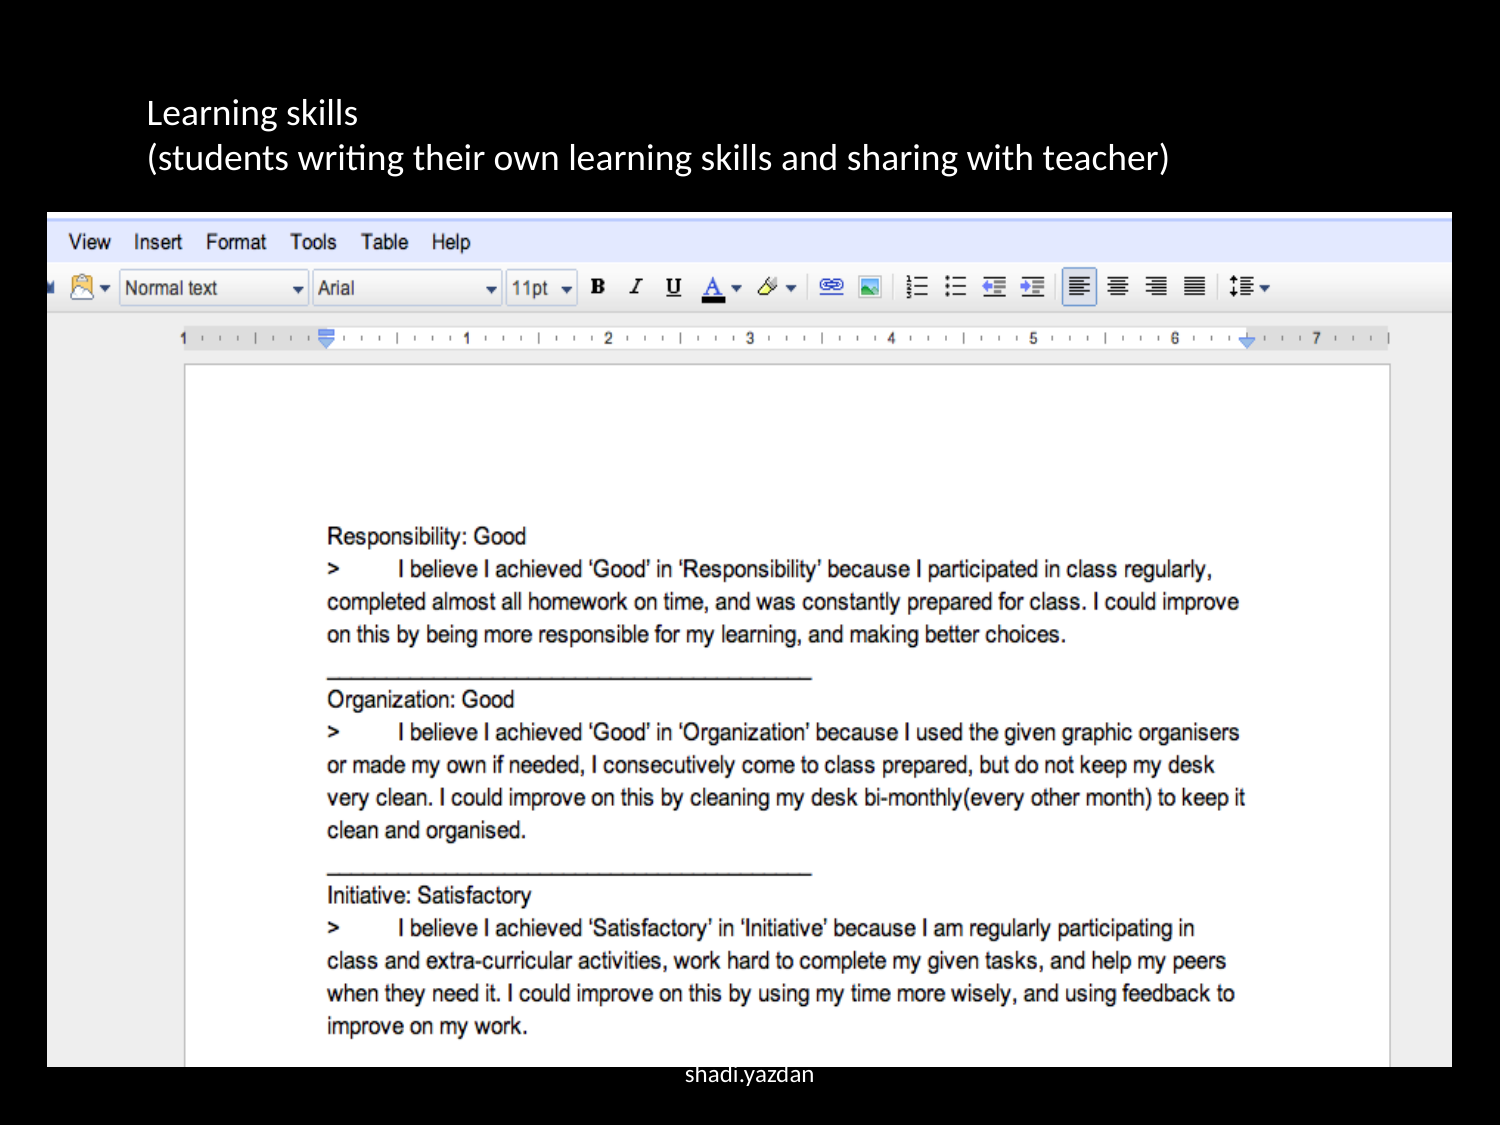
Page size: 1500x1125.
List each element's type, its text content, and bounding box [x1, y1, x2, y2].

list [46, 212, 1453, 1067]
text_box Learning skills (students writing their own learning skills and sharing with teacher) [131, 80, 1399, 186]
footer shadi.yazdan [512, 1074, 988, 1103]
